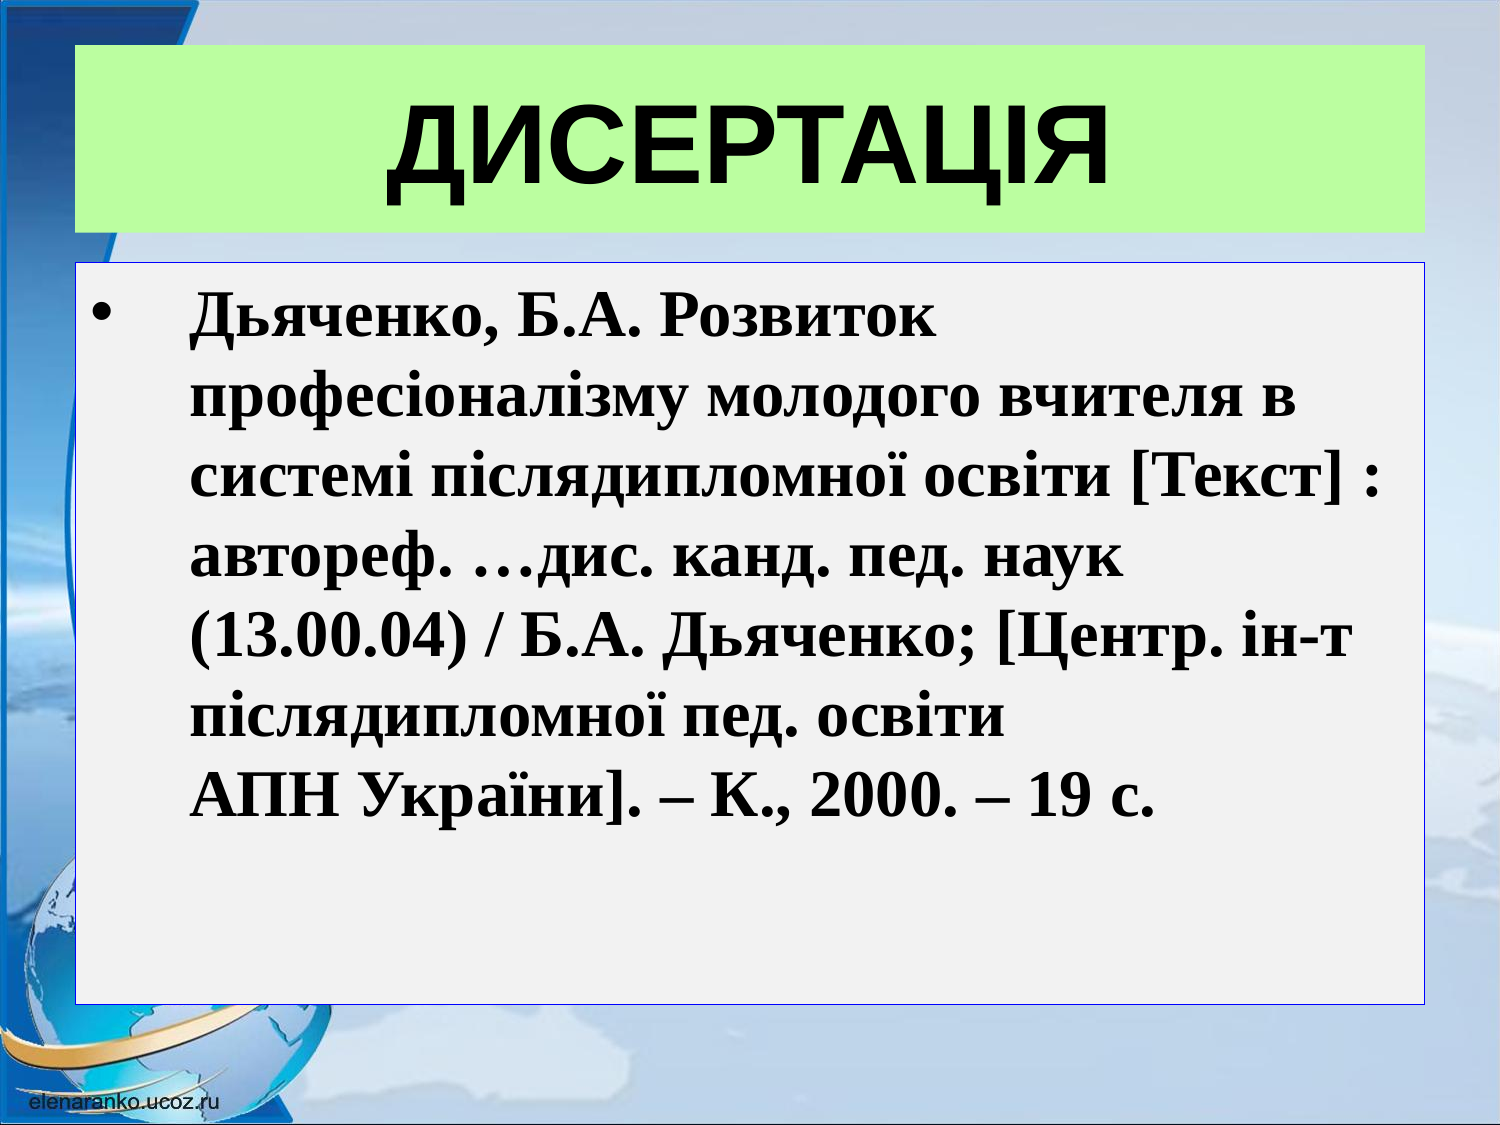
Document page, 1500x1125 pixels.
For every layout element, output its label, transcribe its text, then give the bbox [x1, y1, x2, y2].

picture [0, 0, 1500, 1125]
list Дьяченко, Б.А. Розвиток професіоналізму молодого вчителя в системі післядипломної освіти [Текст] : автореф. …дис. канд. пед. наук (13.00.04) / Б.А. Дьяченко; [Центр. ін-т післядипломної пед. освіти АПН України]. – К., 2000. – 19 с. [75, 262, 1425, 1005]
title ДИСЕРТАЦІЯ [75, 45, 1425, 233]
